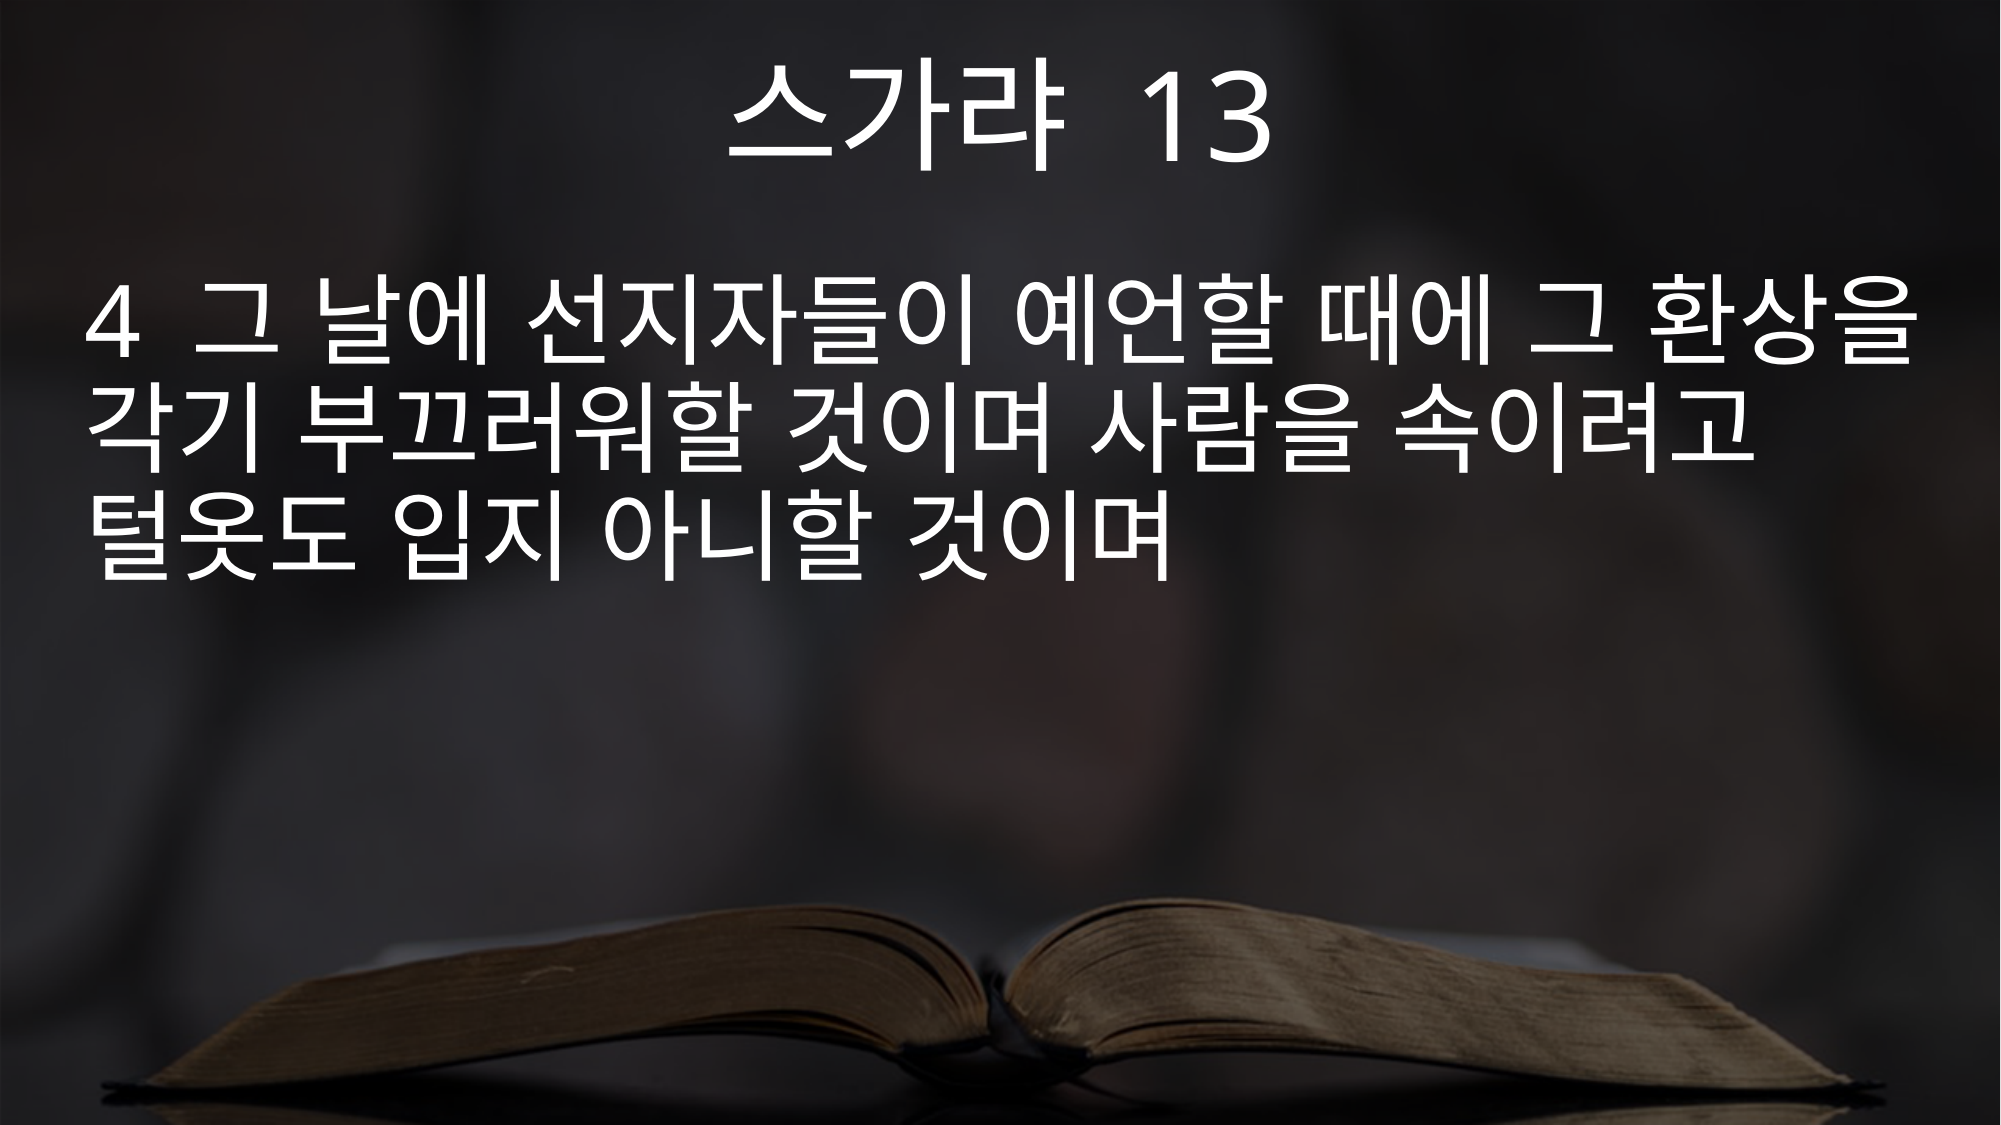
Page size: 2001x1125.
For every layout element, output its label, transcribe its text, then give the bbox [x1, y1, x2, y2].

footer 스가랴 13 [0, 32, 2000, 192]
picture [0, 0, 2001, 1125]
list 4 그 날에 선지자들이 예언할 때에 그 환상을 각기 부끄러워할 것이며 사람을 속이려고 털옷도 입지 아니할 것이며 [69, 263, 1953, 423]
